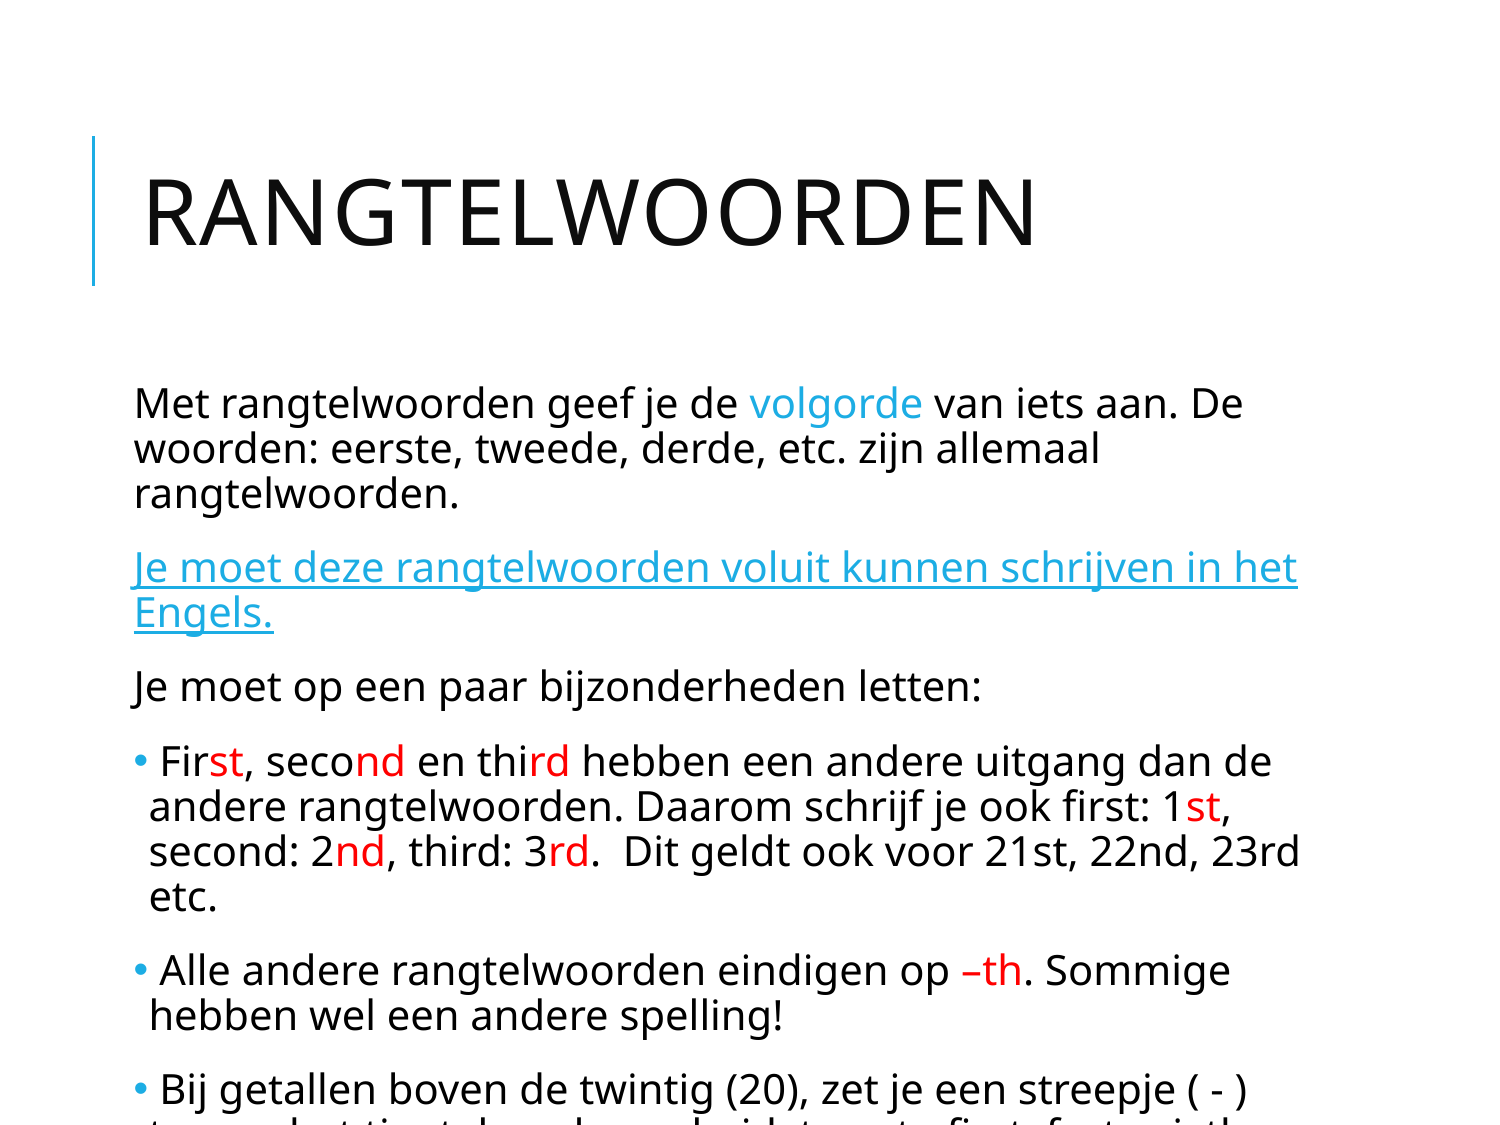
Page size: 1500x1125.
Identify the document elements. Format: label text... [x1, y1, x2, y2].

list Met rangtelwoorden geef je de volgorde van iets aan. De woorden: eerste, tweede, derde, etc. zijn allemaal rangtelwoorden. Je moet deze rangtelwoorden voluit kunnen schrijven in het Engels. Je moet op een paar bijzonderheden letten: First, second en third hebben een andere uitgang dan de andere rangtelwoorden. Daarom schrijf je ook first: 1st, second: 2nd, third: 3rd. Dit geldt ook voor 21st, 22nd, 23rd etc. Alle andere rangtelwoorden eindigen op –th. Sommige hebben wel een andere spelling! Bij getallen boven de twintig (20), zet je een streepje ( - ) tussen het tiental en de eenheid: twenty-first, forty-sixth, etc. [126, 375, 1322, 1035]
title RANGTELwoorden [126, 96, 1322, 342]
